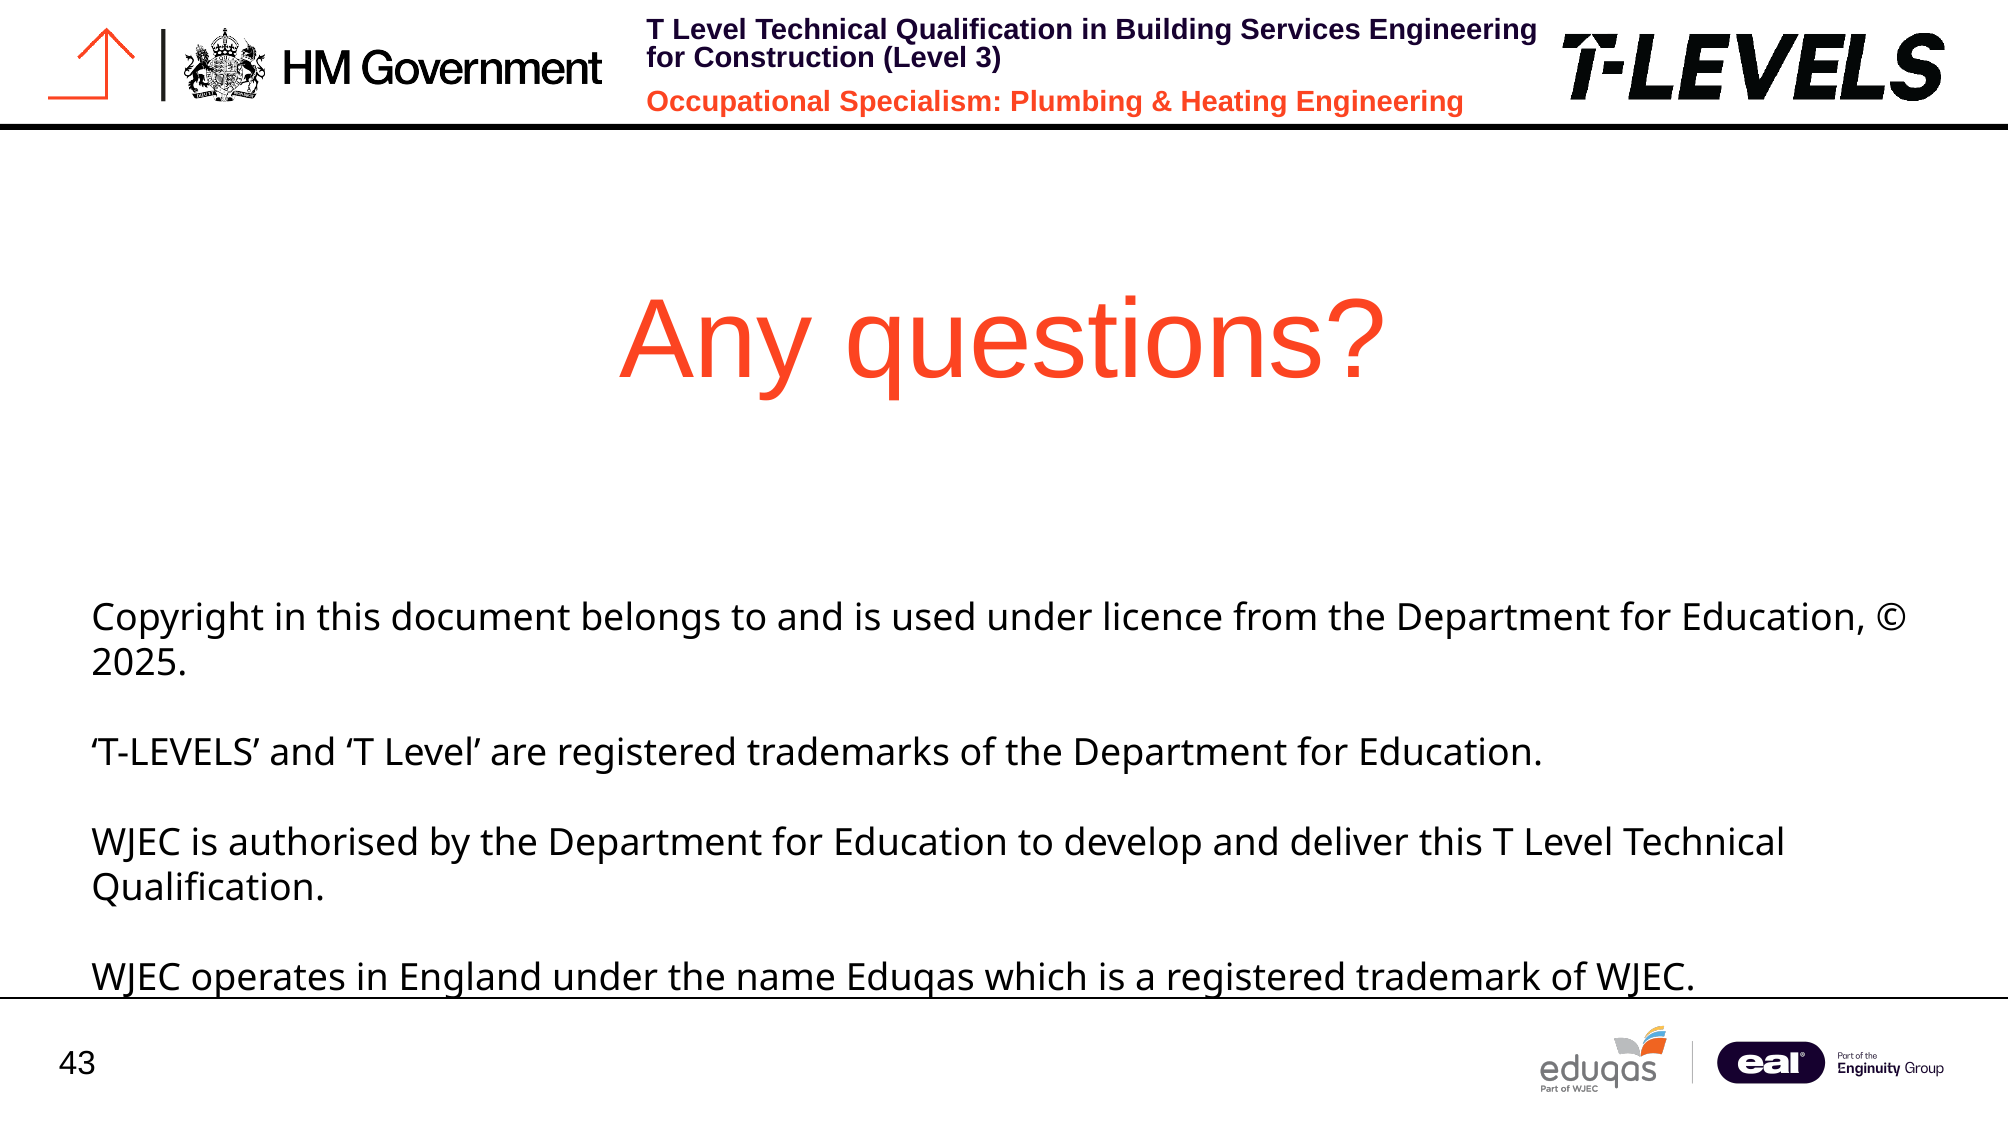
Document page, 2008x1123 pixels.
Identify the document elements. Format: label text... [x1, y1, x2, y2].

text_box Copyright in this document belongs to and is used under licence from the Department for Education, © 2025. ‘T-LEVELS’ and ‘T Level’ are registered trademarks of the Department for Education. WJEC is authorised by the Department for Education to develop and deliver this T Level Technical Qualification. WJEC operates in England under the name Eduqas which is a registered trademark of WJEC. [76, 585, 1932, 1006]
picture [1535, 1021, 1949, 1097]
picture [43, 27, 141, 100]
picture [1543, 25, 1964, 108]
text_box Any questions? [590, 257, 1418, 408]
picture [161, 28, 602, 102]
